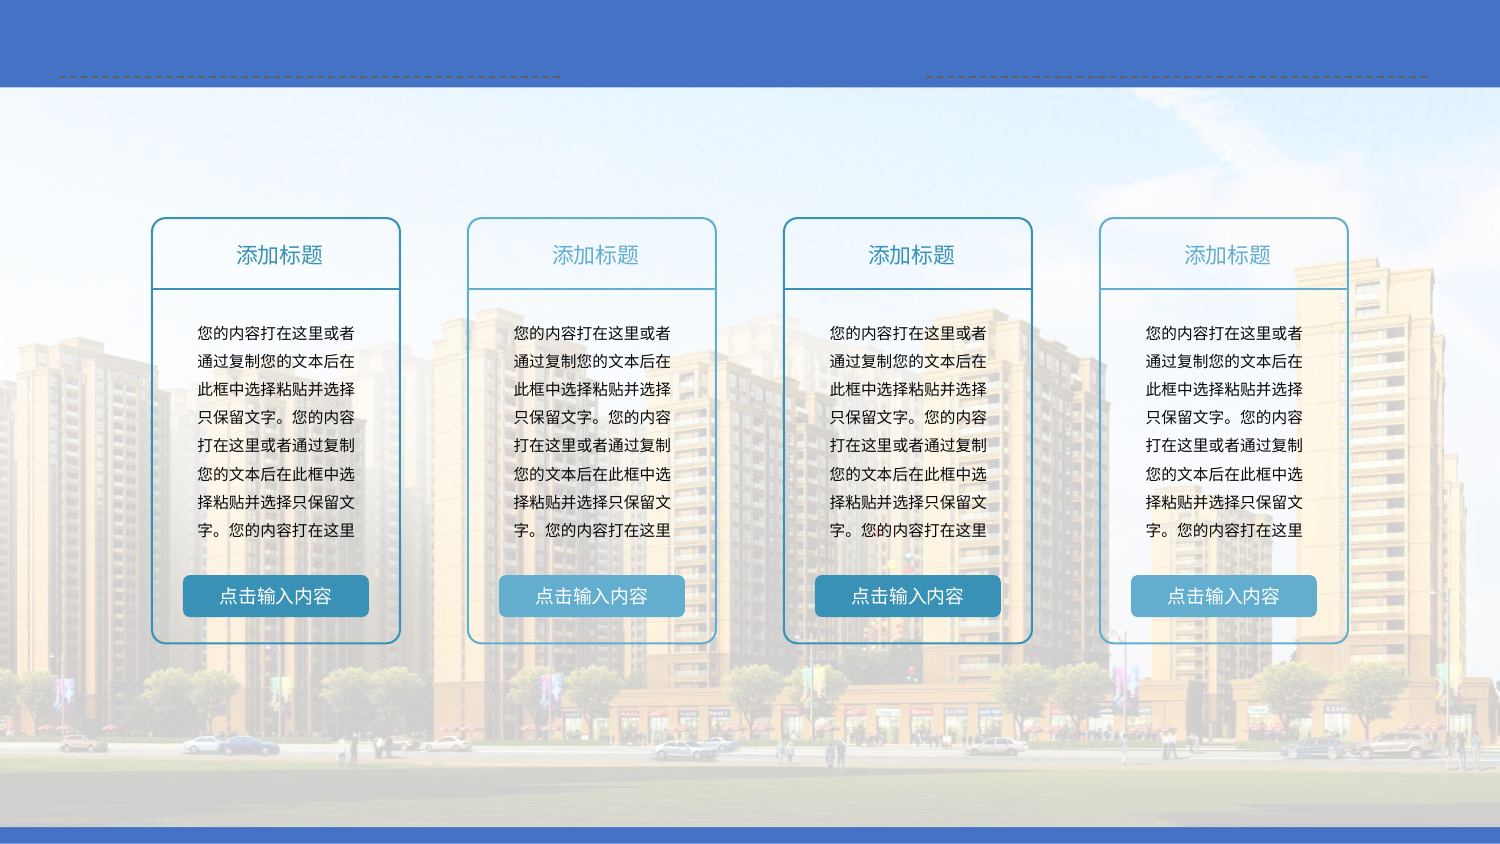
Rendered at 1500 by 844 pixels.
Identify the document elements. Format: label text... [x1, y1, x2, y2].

text_box 添加标题 [221, 234, 339, 276]
text_box 您的内容打在这里或者通过复制您的文本后在此框中选择粘贴并选择只保留文字。您的内容打在这里或者通过复制您的文本后在此框中选择粘贴并选择只保留文字。您的内容打在这里 [502, 308, 690, 546]
text_box 点击输入内容 [812, 572, 1004, 620]
text_box 您的内容打在这里或者通过复制您的文本后在此框中选择粘贴并选择只保留文字。您的内容打在这里或者通过复制您的文本后在此框中选择粘贴并选择只保留文字。您的内容打在这里 [818, 308, 1006, 546]
text_box 点击输入内容 [180, 572, 372, 620]
text_box [149, 215, 403, 646]
text_box 您的内容打在这里或者通过复制您的文本后在此框中选择粘贴并选择只保留文字。您的内容打在这里或者通过复制您的文本后在此框中选择粘贴并选择只保留文字。您的内容打在这里 [1134, 308, 1322, 546]
text_box [1097, 215, 1351, 646]
text_box [781, 215, 1035, 646]
text_box 添加标题 [853, 234, 971, 276]
text_box 点击输入内容 [1128, 572, 1320, 620]
text_box 您的内容打在这里或者通过复制您的文本后在此框中选择粘贴并选择只保留文字。您的内容打在这里或者通过复制您的文本后在此框中选择粘贴并选择只保留文字。您的内容打在这里 [186, 308, 374, 546]
text_box 点击输入内容 [496, 572, 688, 620]
text_box 添加标题 [537, 234, 655, 276]
text_box 添加标题 [1169, 234, 1287, 276]
text_box [465, 215, 719, 646]
